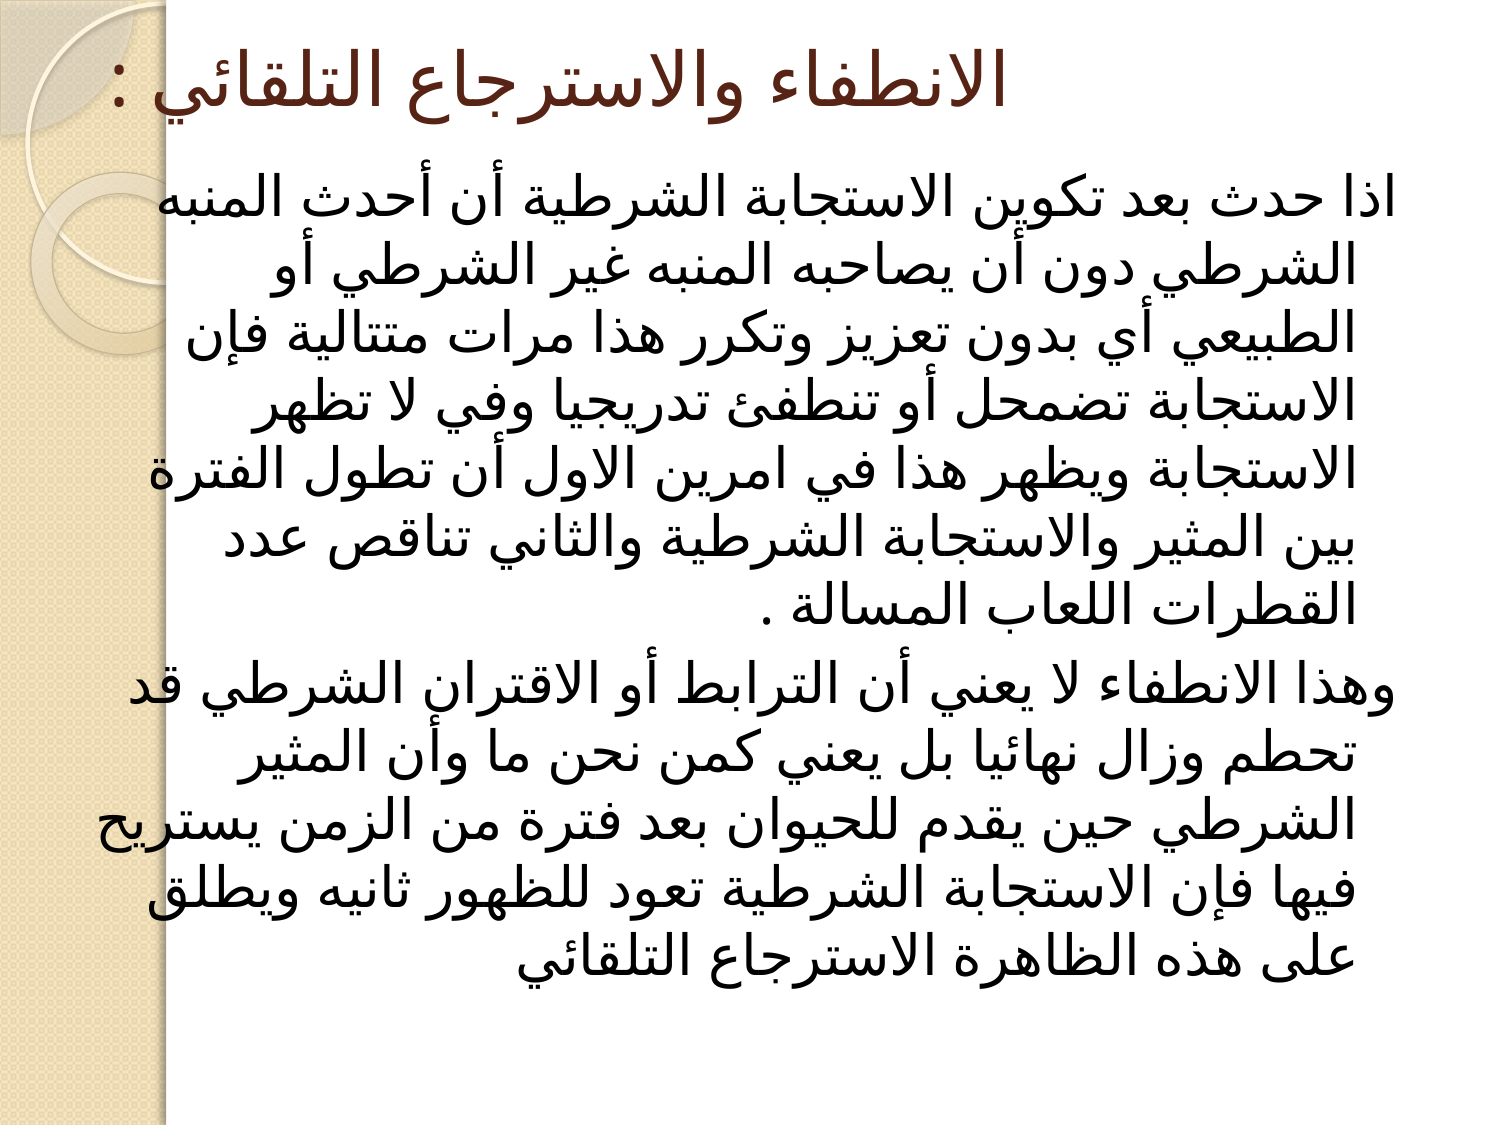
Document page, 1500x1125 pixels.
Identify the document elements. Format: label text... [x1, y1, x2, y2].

list اذا حدث بعد تكوين الاستجابة الشرطية أن أحدث المنبه الشرطي دون أن يصاحبه المنبه غير الشرطي أو الطبيعي أي بدون تعزيز وتكرر هذا مرات متتالية فإن الاستجابة تضمحل أو تنطفئ تدريجيا وفي لا تظهر الاستجابة ويظهر هذا في امرين الاول أن تطول الفترة بين المثير والاستجابة الشرطية والثاني تناقص عدد القطرات اللعاب المسالة . وهذا الانطفاء لا يعني أن الترابط أو الاقتران الشرطي قد تحطم وزال نهائيا بل يعني كمن نحن ما وأن المثير الشرطي حين يقدم للحيوان بعد فترة من الزمن يستريح فيها فإن الاستجابة الشرطية تعود للظهور ثانيه ويطلق على هذه الظاهرة الاسترجاع التلقائي [75, 152, 1425, 1005]
title الانطفاء والاسترجاع التلقائي : [93, 23, 1444, 129]
